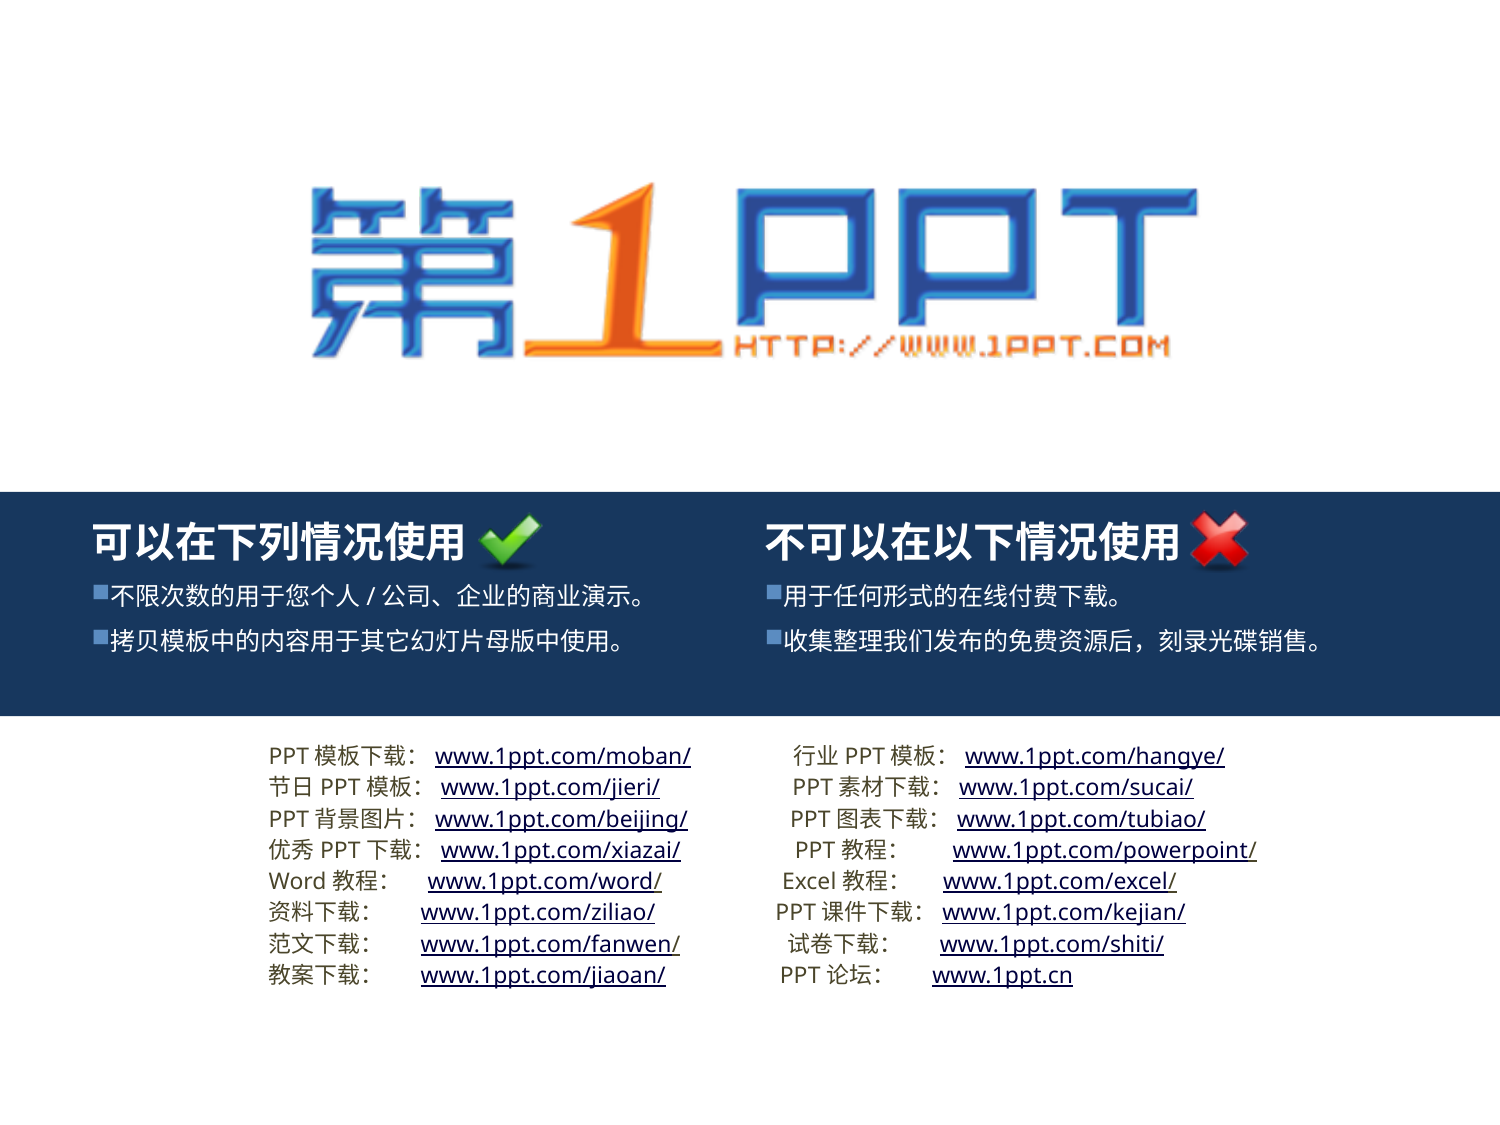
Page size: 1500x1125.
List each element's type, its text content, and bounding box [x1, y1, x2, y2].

text_box 可以在下列情况使用 不限次数的用于您个人/公司、企业的商业演示。 拷贝模板中的内容用于其它幻灯片母版中使用。 [76, 508, 750, 774]
text_box 不可以在以下情况使用 用于任何形式的在线付费下载。 收集整理我们发布的免费资源后，刻录光碟销售。 [750, 508, 1424, 762]
picture [134, 51, 1400, 492]
picture [1186, 507, 1252, 573]
picture [477, 507, 544, 573]
text_box PPT模板下载：www.1ppt.com/moban/ 行业PPT模板：www.1ppt.com/hangye/ 节日PPT模板：www.1ppt.com/jieri/ PPT素材下载：www.1ppt.com/sucai/ PPT背景图片：www.1ppt.com/beijing/ PPT图表下载：www.1ppt.com/tubiao/ 优秀PPT下载：www.1ppt.com/xiazai/ PPT教程： www.1ppt.com/powerpoint/ Word教程： www.1ppt.com/word/ Excel教程： www.1ppt.com/excel/ 资料下载： www.1ppt.com/ziliao/ PPT课件下载：www.1ppt.com/kejian/ 范文下载： www.1ppt.com/fanwen/ 试卷下载： www.1ppt.com/shiti/ 教案下载： www.1ppt.com/jiaoan/ PPT论坛： www.1ppt.cn [252, 762, 1315, 1008]
text_box [0, 491, 1500, 717]
